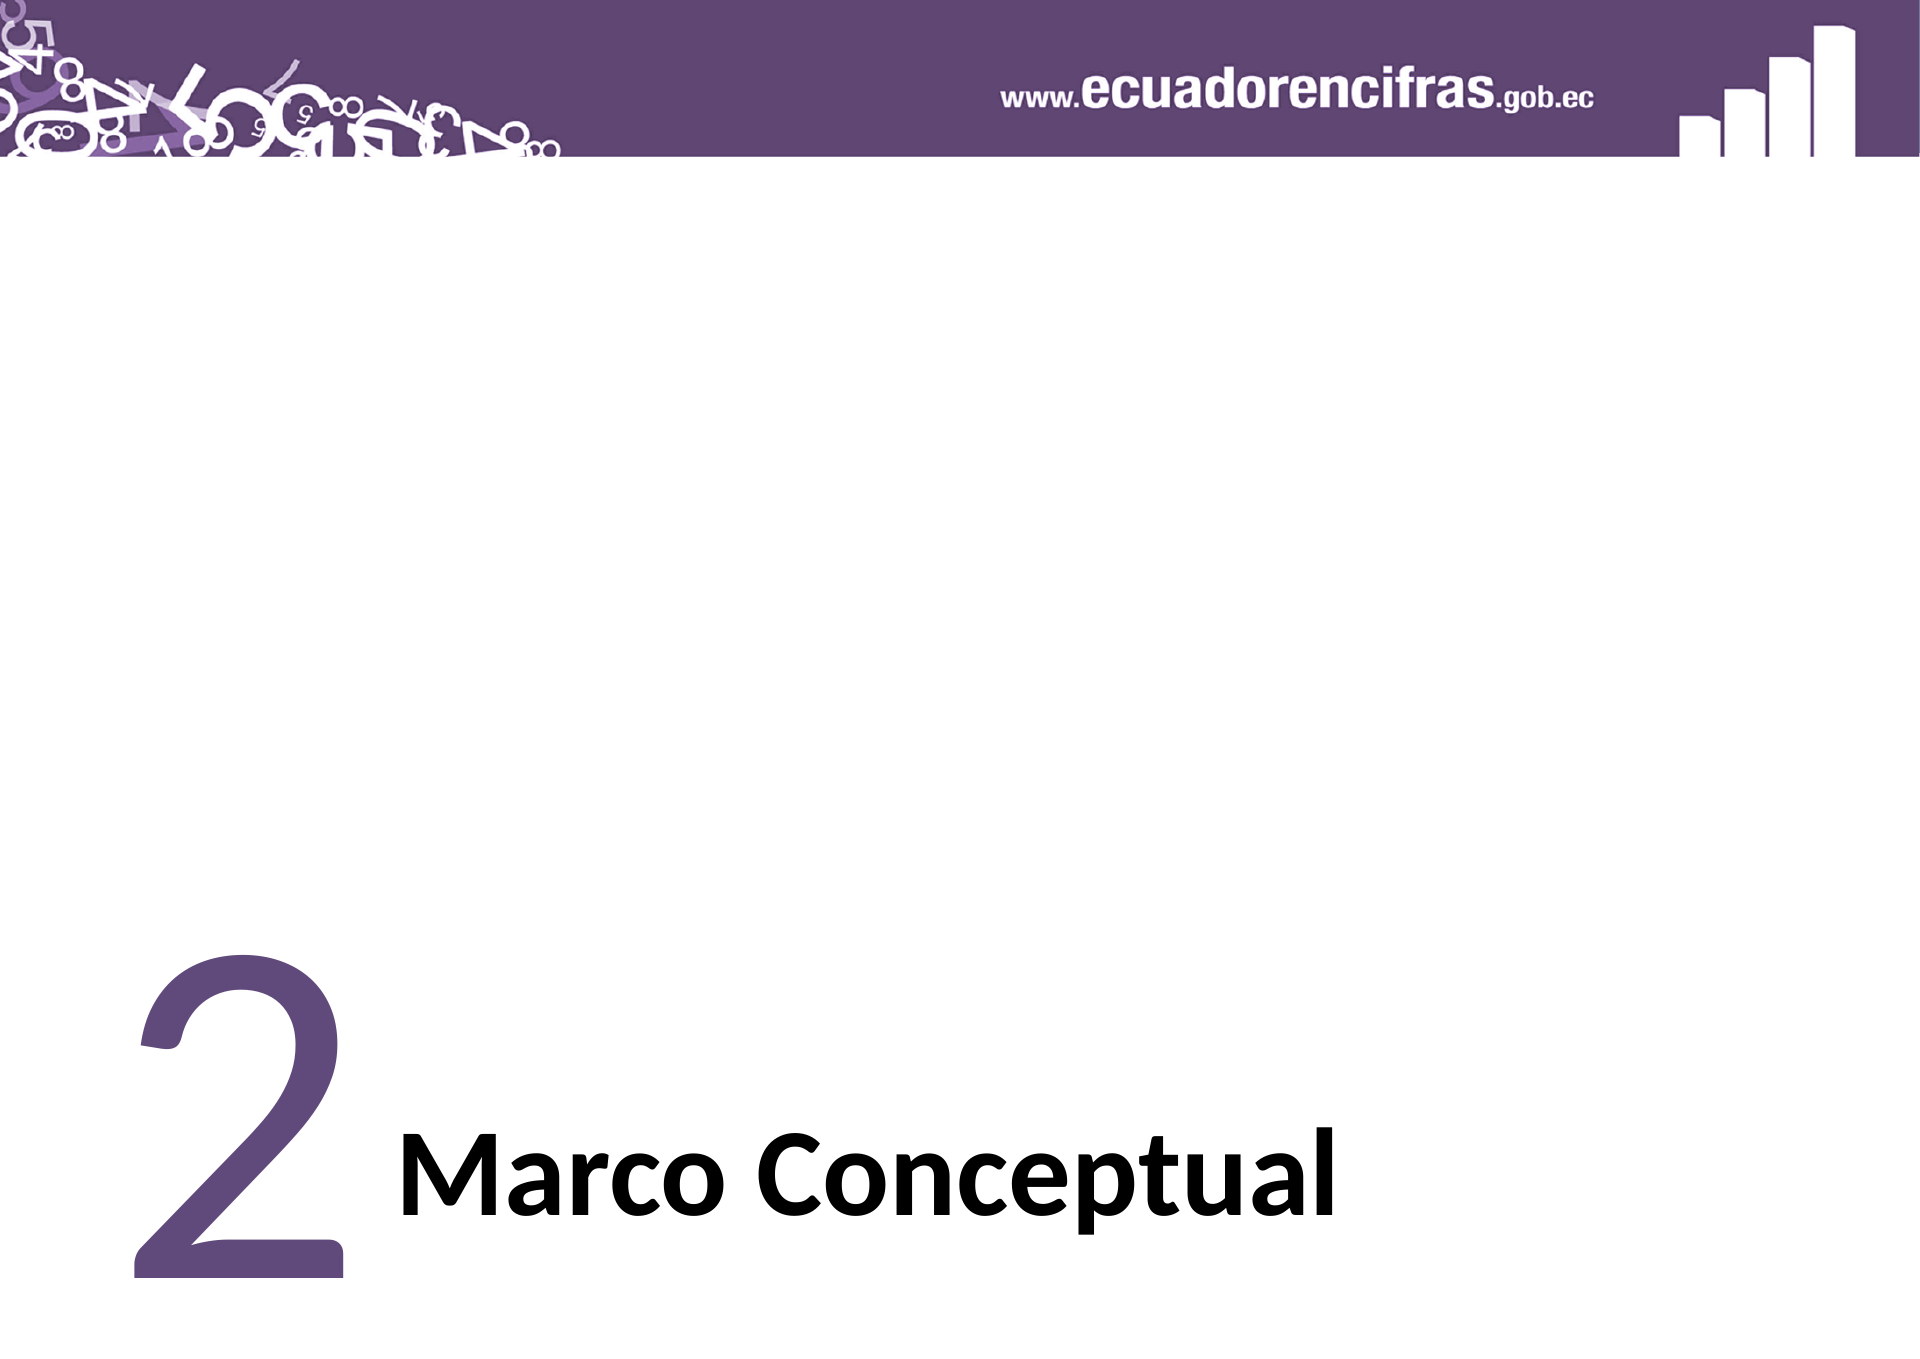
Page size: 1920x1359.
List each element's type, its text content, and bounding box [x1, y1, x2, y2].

text_box Marco Conceptual [380, 1082, 1433, 1248]
picture [0, 0, 1920, 1359]
text_box 2 [97, 773, 464, 1359]
